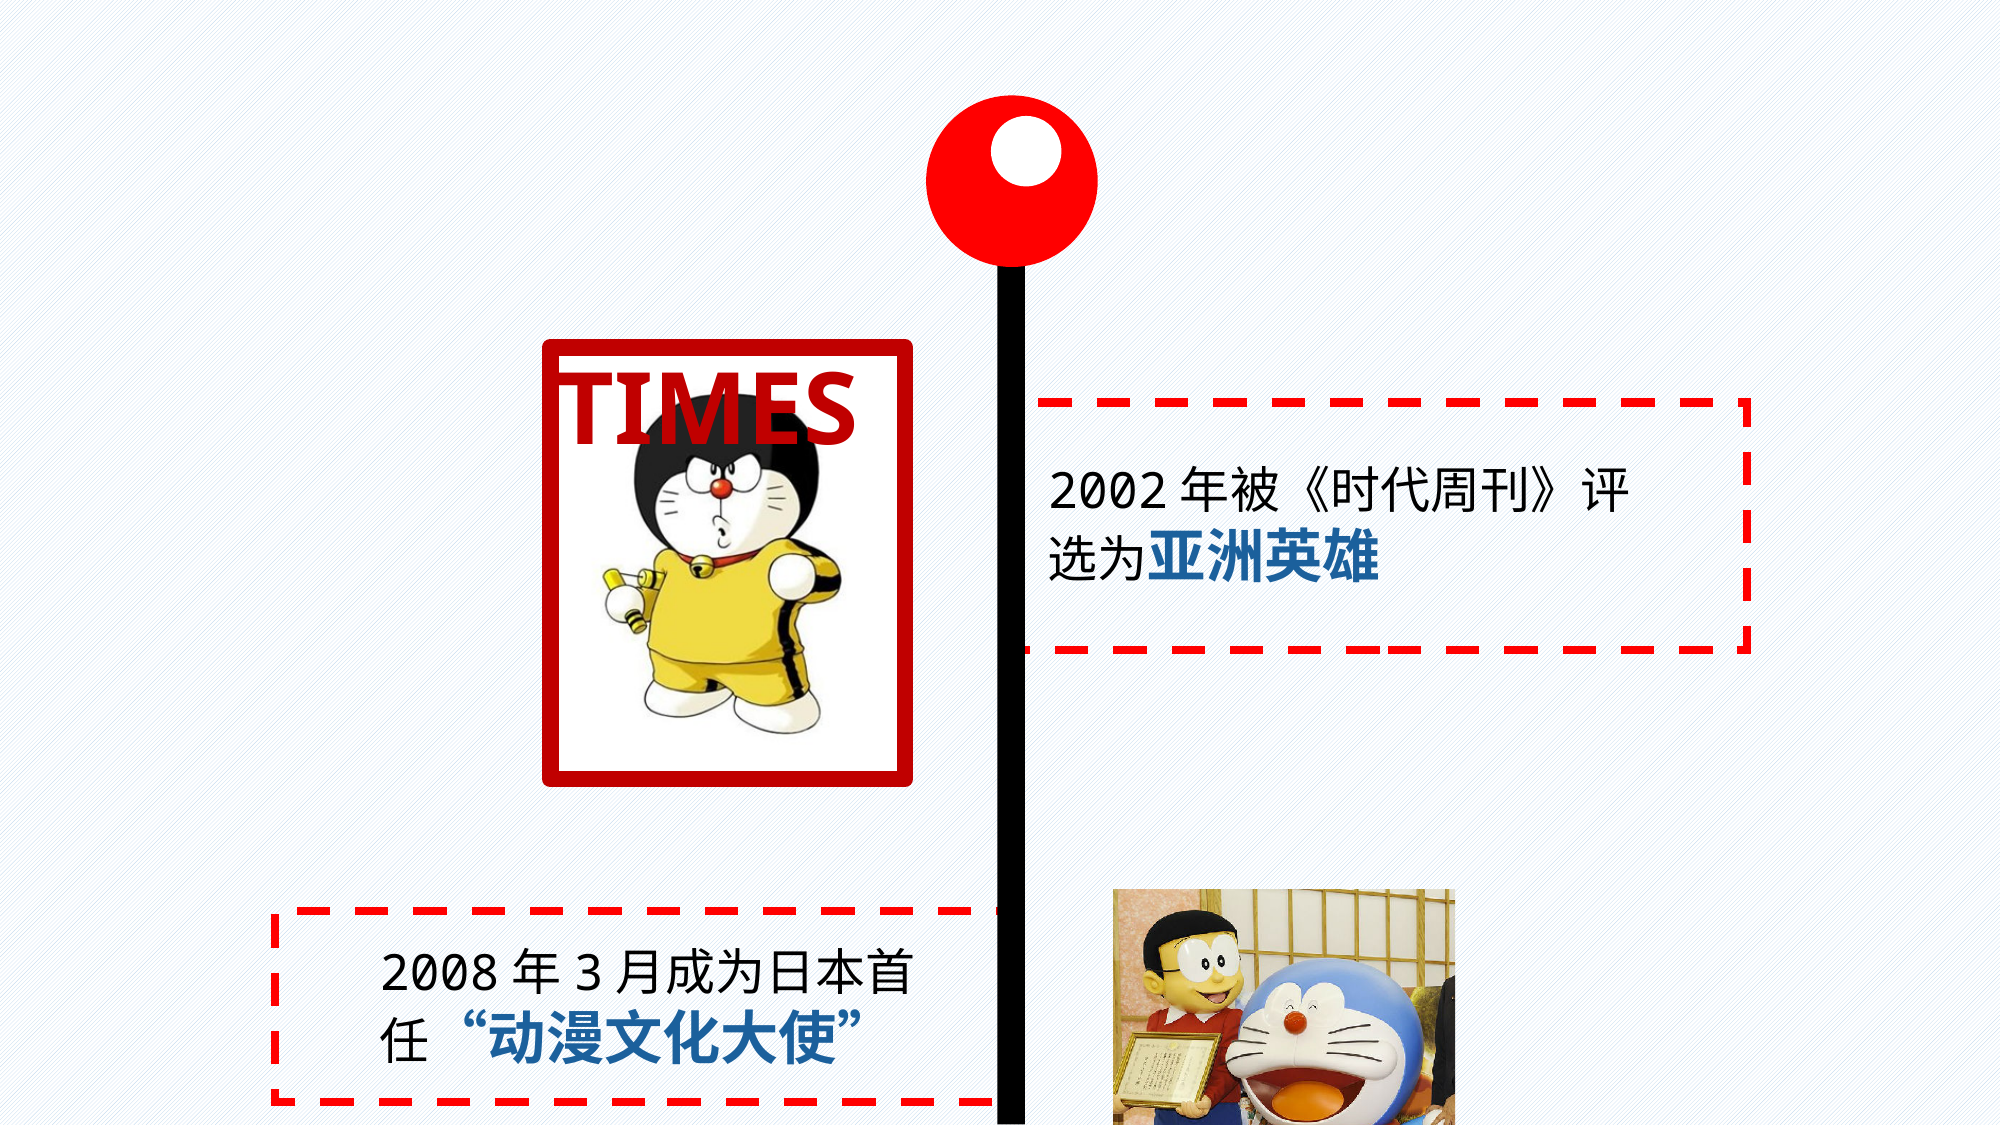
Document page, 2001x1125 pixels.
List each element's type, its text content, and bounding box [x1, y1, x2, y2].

text_box 2002年被《时代周刊》评选为亚洲英雄 [1033, 451, 1675, 597]
text_box [1026, 402, 1748, 651]
picture [1113, 889, 1456, 1125]
text_box 2008年3月成为日本首任“动漫文化大使” [364, 933, 948, 1079]
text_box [541, 337, 948, 771]
text_box [996, 267, 1026, 1125]
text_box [926, 95, 1098, 267]
text_box [274, 910, 996, 1103]
